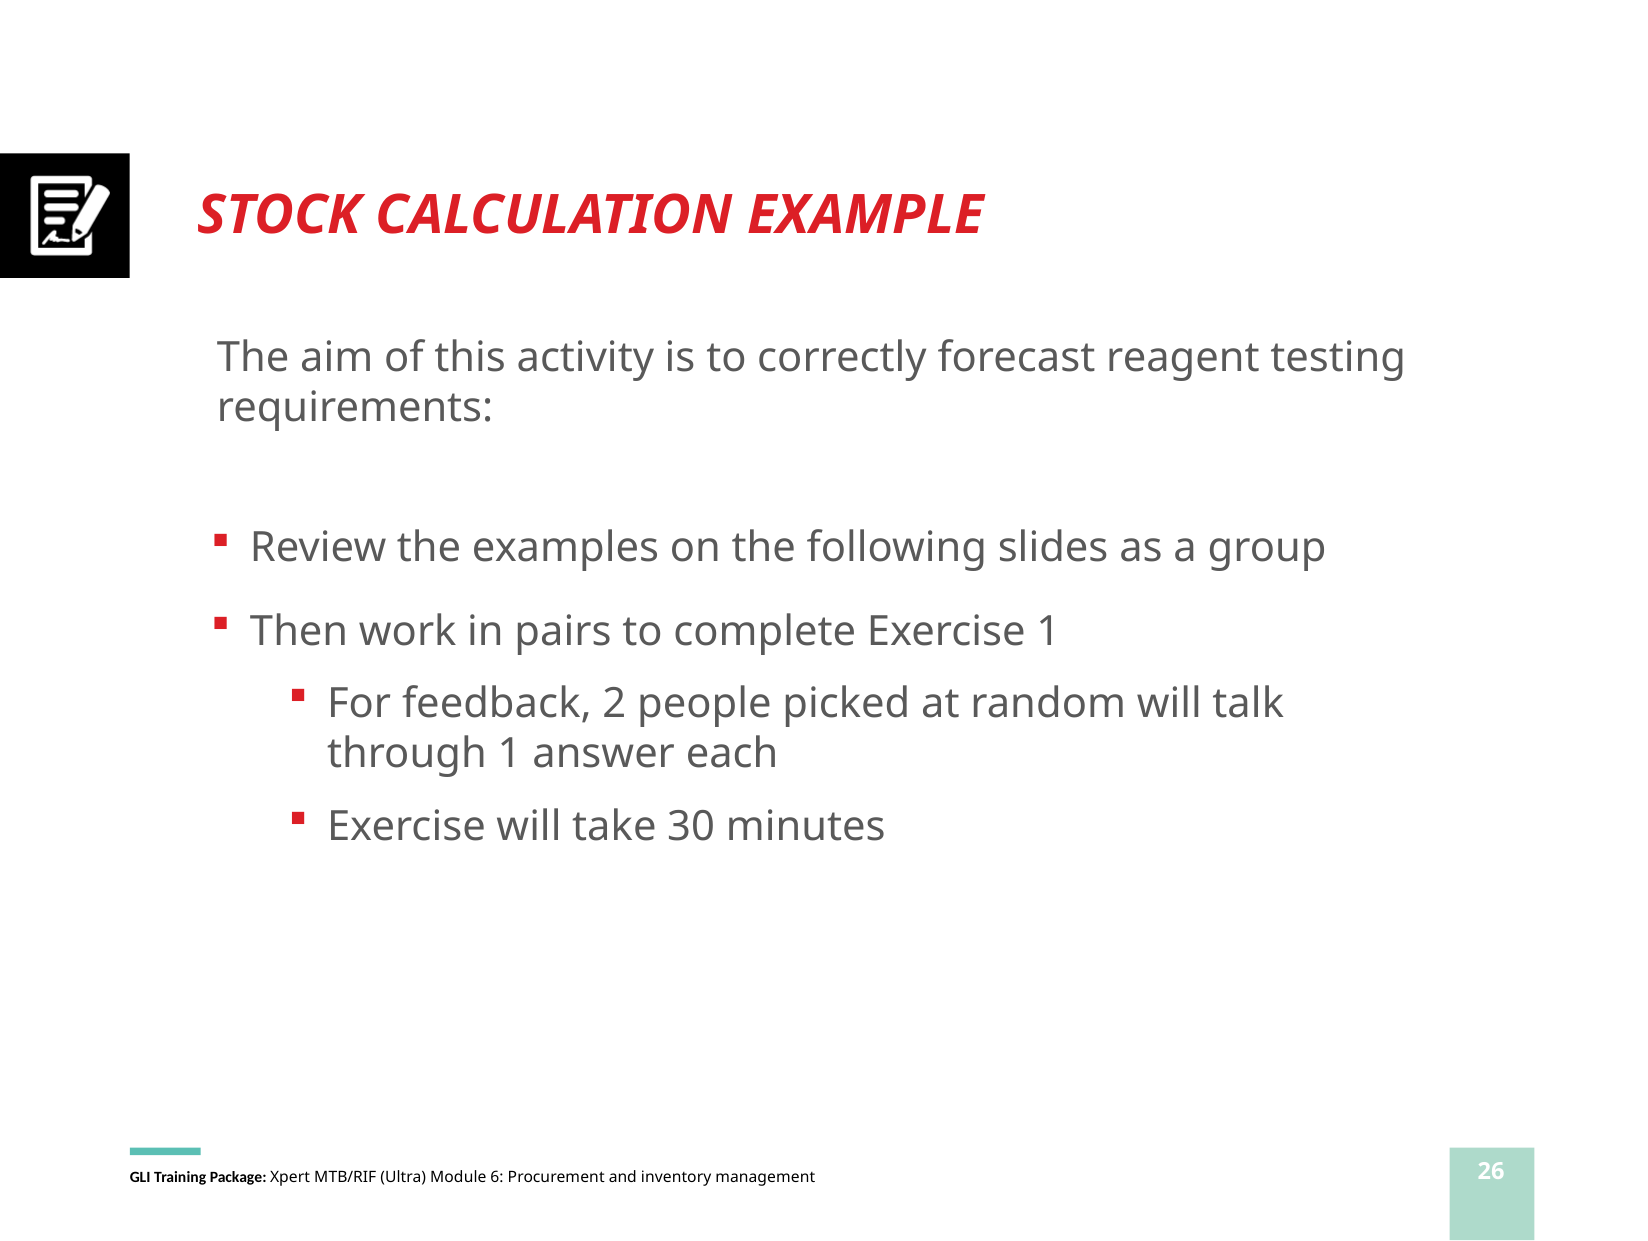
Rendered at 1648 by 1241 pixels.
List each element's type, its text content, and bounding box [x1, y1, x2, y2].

title STOCK CALCULATION EXAMPLE [197, 153, 1450, 278]
list The aim of this activity is to correctly forecast reagent testing requirements: [197, 330, 1450, 1087]
list Review the examples on the following slides as a group Then work in pairs to complete Exercise 1 For feedback, 2 people picked at random will talk through 1 answer each Exercise will take 30 minutes [211, 520, 1450, 920]
picture [12, 158, 122, 270]
